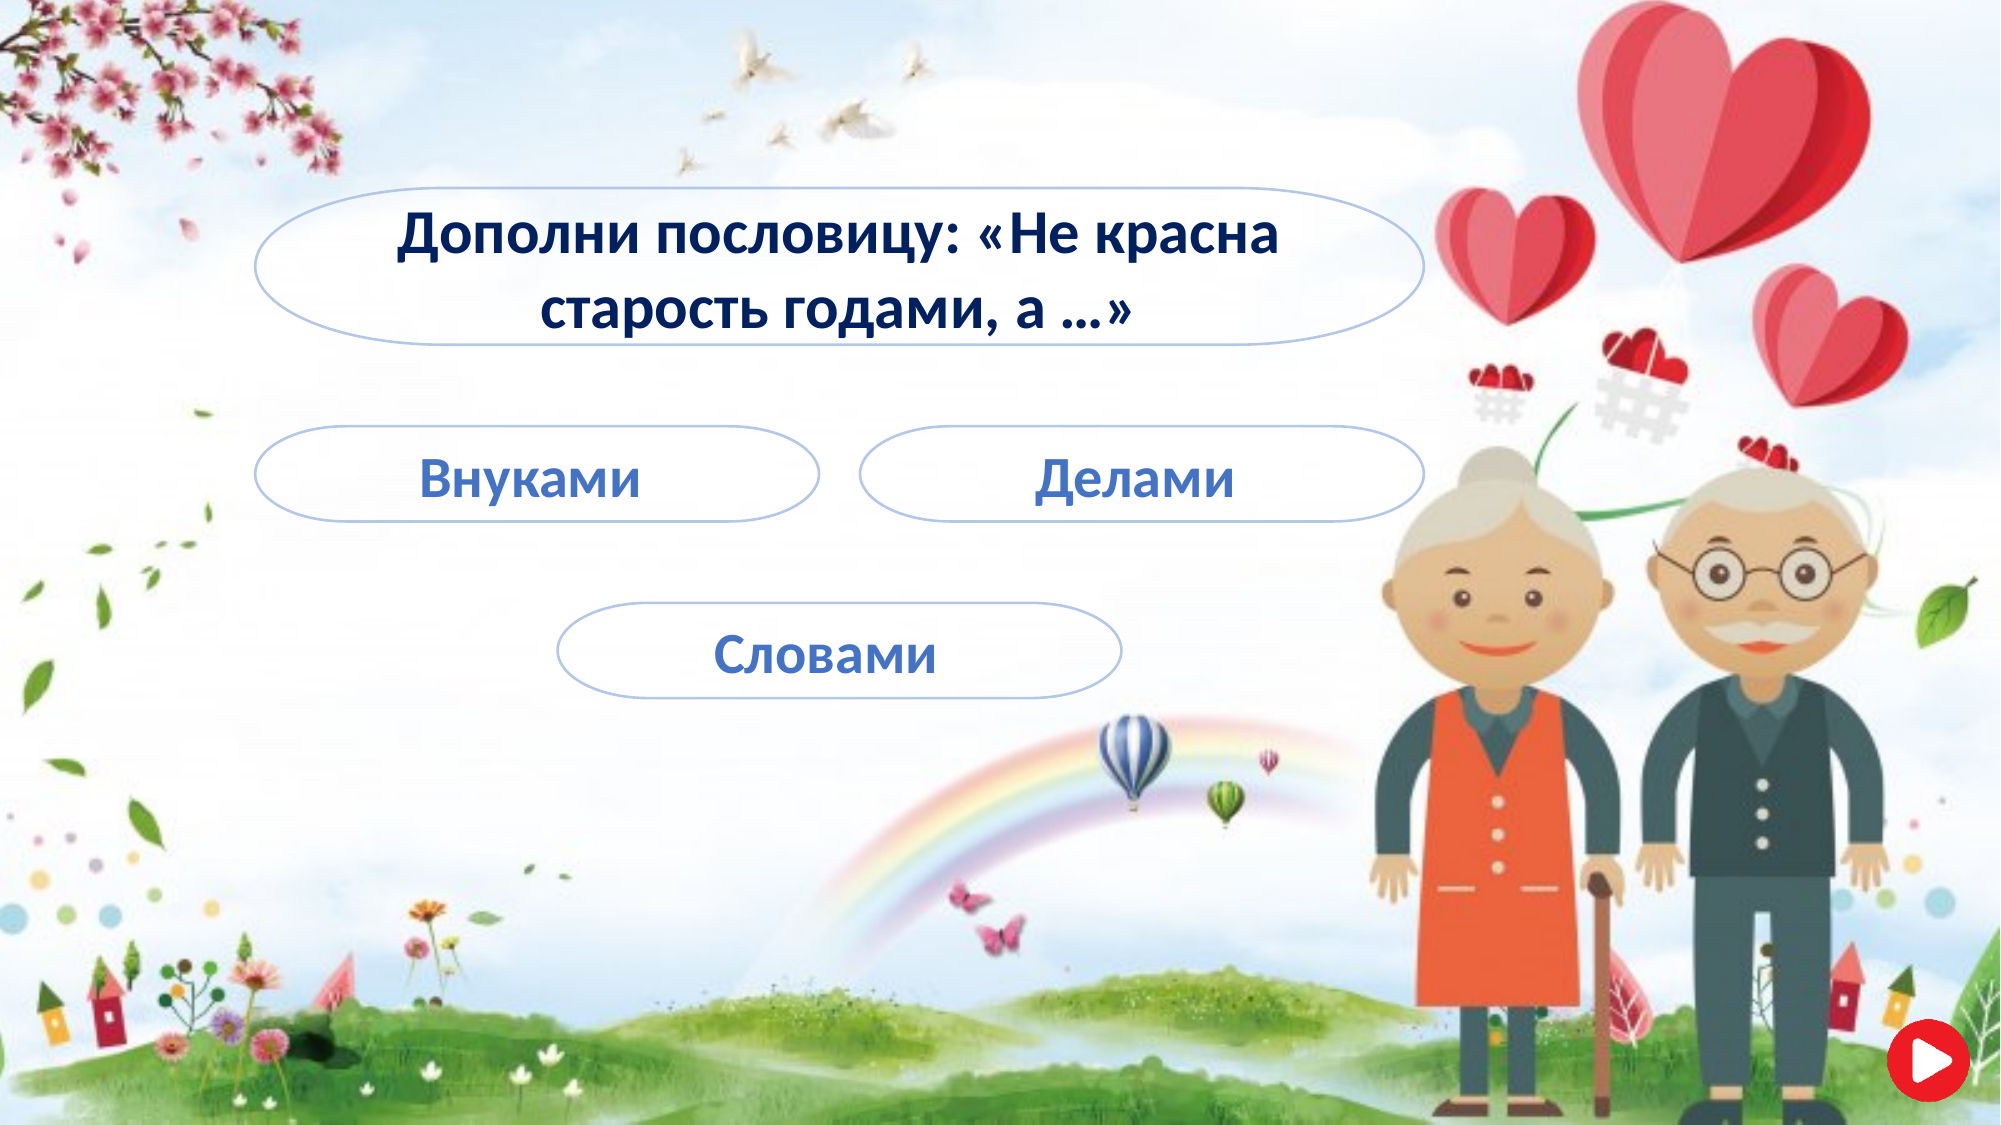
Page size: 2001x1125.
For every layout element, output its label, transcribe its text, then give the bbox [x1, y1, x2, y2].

text_box Словами [556, 601, 1123, 700]
text_box Внуками [254, 425, 821, 523]
text_box Дополни пословицу: «Не красна старость годами, а …» [254, 186, 1425, 346]
picture [0, 0, 2001, 1125]
text_box Делами [858, 425, 1425, 523]
